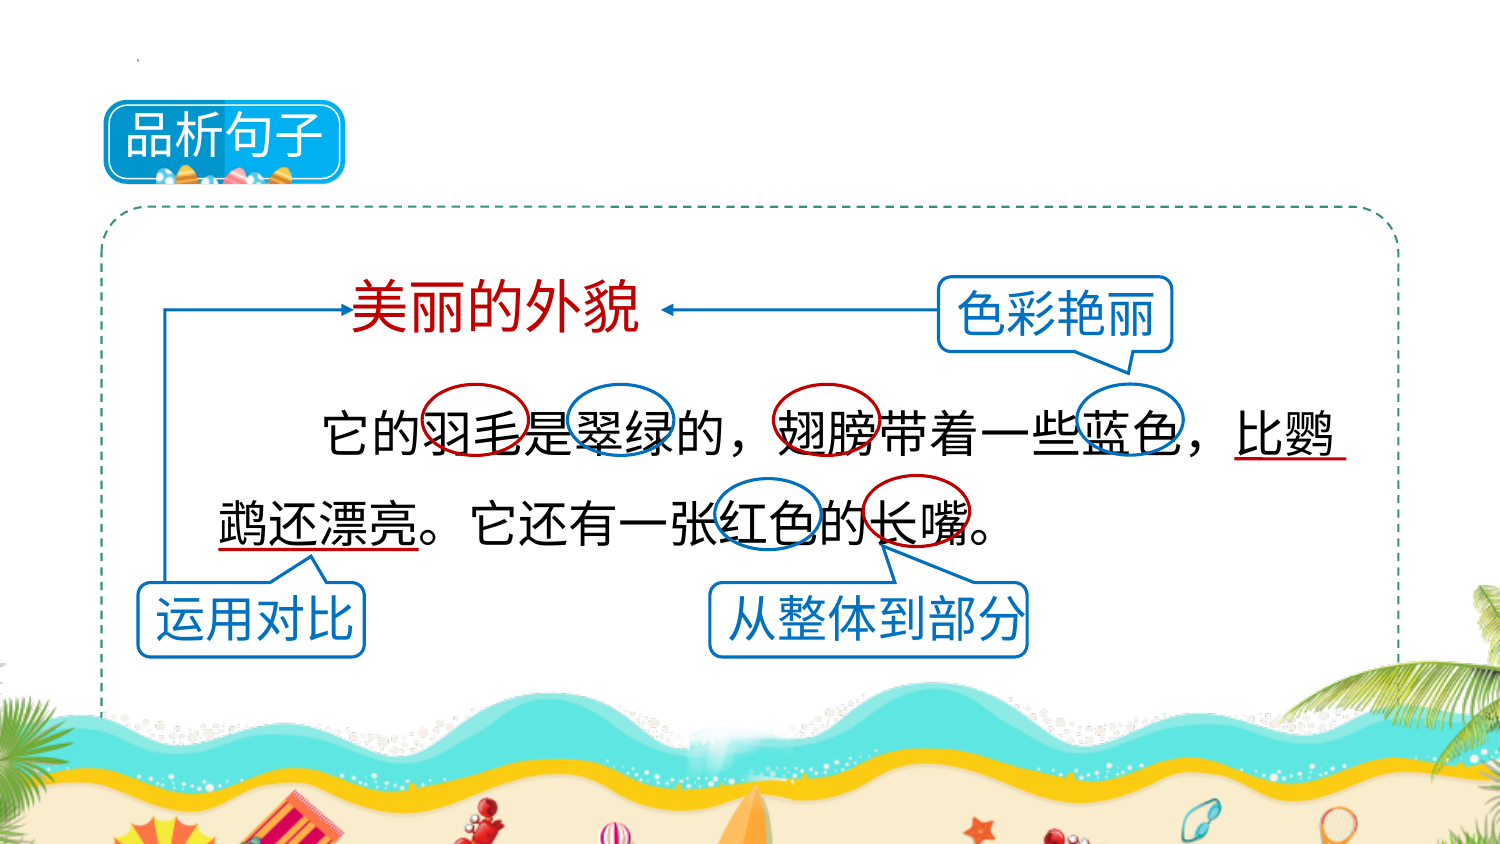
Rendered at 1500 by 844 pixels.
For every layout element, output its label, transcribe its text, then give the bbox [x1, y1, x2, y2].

text_box 美丽的外貌 [330, 262, 661, 348]
text_box [773, 384, 880, 456]
text_box [863, 475, 970, 547]
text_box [137, 580, 381, 657]
picture [0, 585, 1500, 844]
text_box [709, 580, 1054, 657]
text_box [938, 274, 1202, 352]
text_box [660, 303, 938, 317]
text_box [714, 478, 822, 550]
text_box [103, 95, 345, 184]
text_box [164, 303, 354, 317]
text_box [1076, 384, 1184, 456]
text_box [567, 384, 674, 456]
text_box [422, 384, 529, 456]
text_box [100, 205, 1400, 585]
text_box 它的羽毛是翠绿的，翅膀带着一些蓝色，比鹦鹉还漂亮。它还有一张红色的长嘴。 [203, 365, 1350, 561]
